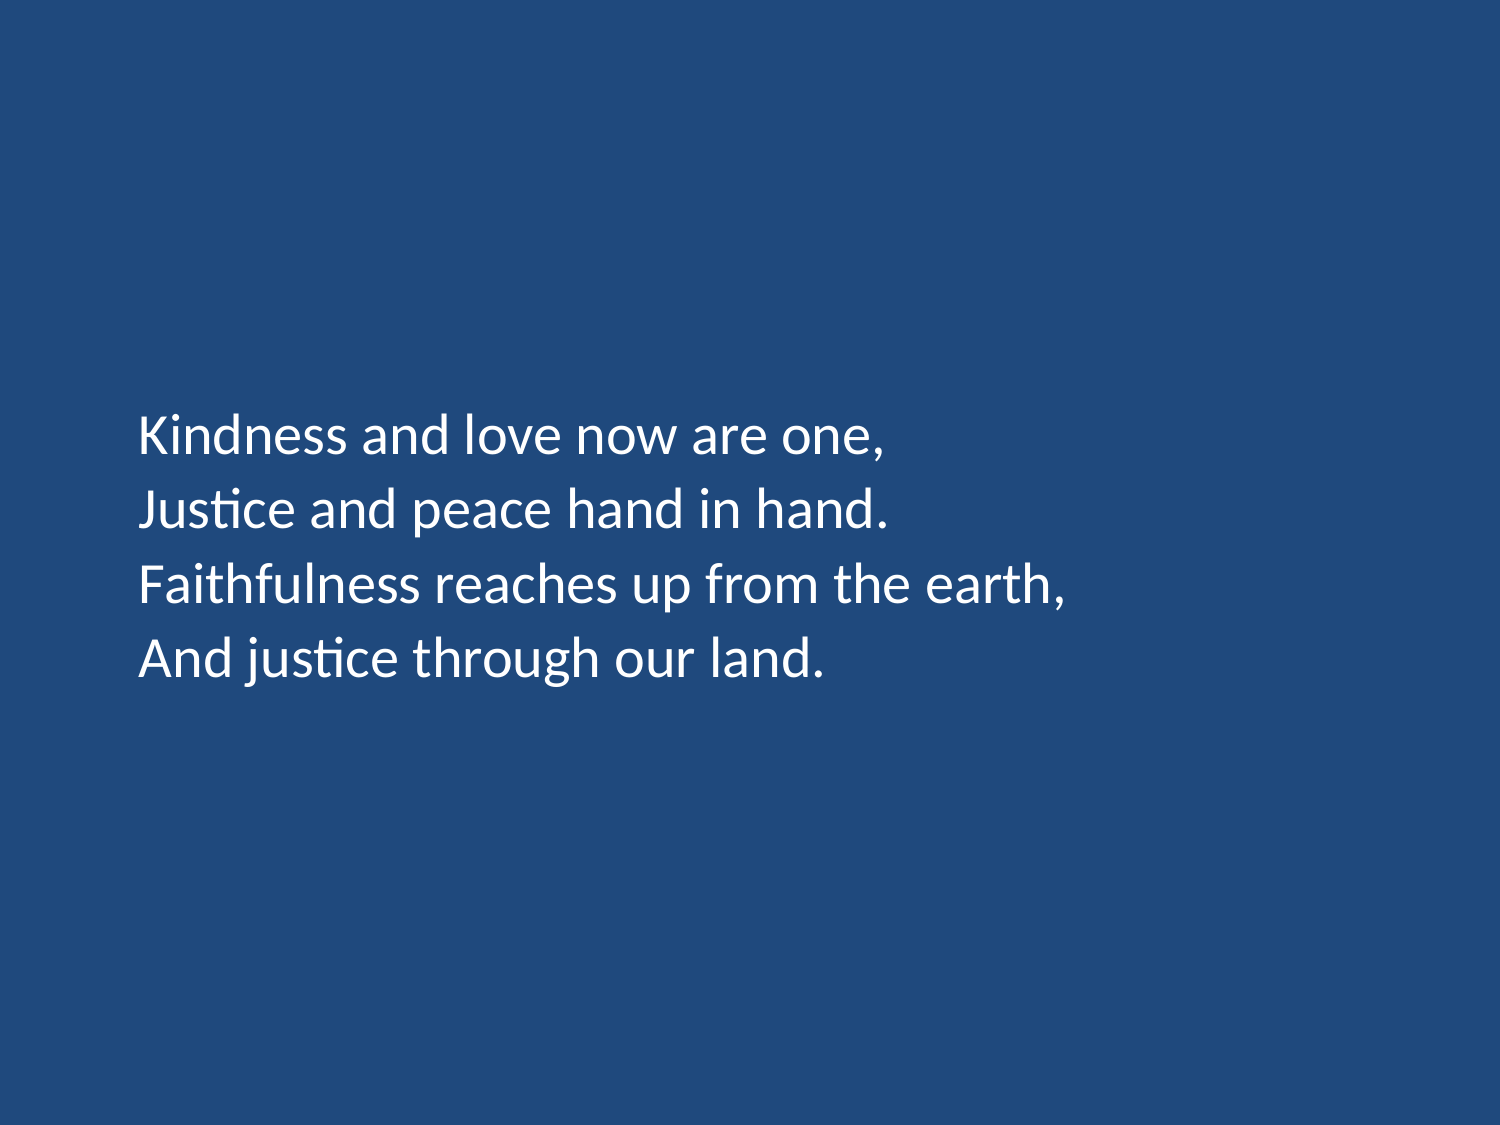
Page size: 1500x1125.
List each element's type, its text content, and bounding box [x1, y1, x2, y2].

list Kindness and love now are one, Justice and peace hand in hand. Faithfulness reaches up from the earth, And justice through our land. [123, 396, 1450, 729]
